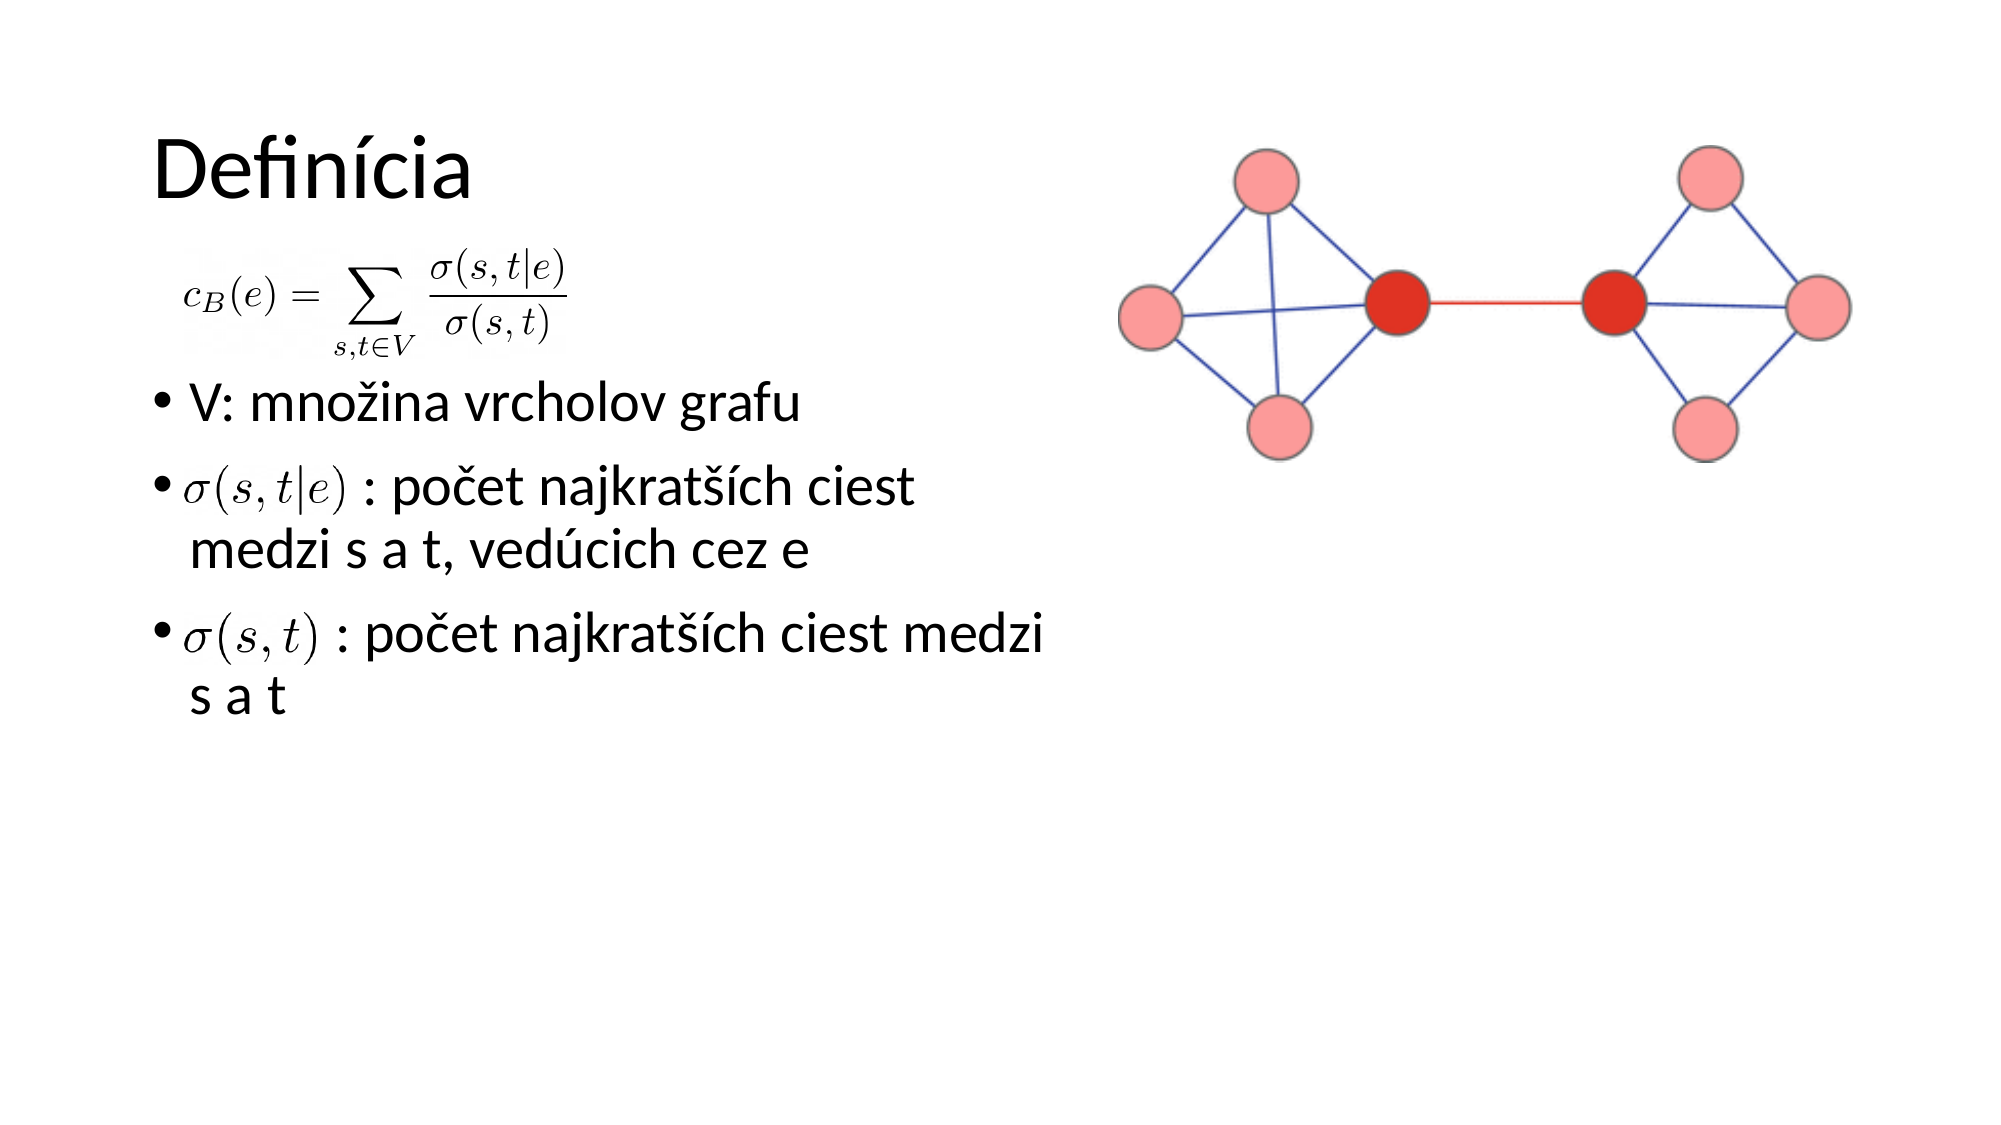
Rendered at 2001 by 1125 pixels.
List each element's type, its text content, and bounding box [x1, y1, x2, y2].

picture [1118, 145, 1855, 463]
picture [184, 248, 567, 360]
picture [184, 465, 344, 515]
list V: množina vrcholov grafu : počet najkratších ciest medzi s a t, vedúcich cez e : počet najkratších ciest medzi s a t [137, 364, 1072, 1014]
title Definícia [137, 59, 1863, 278]
picture [184, 612, 316, 665]
